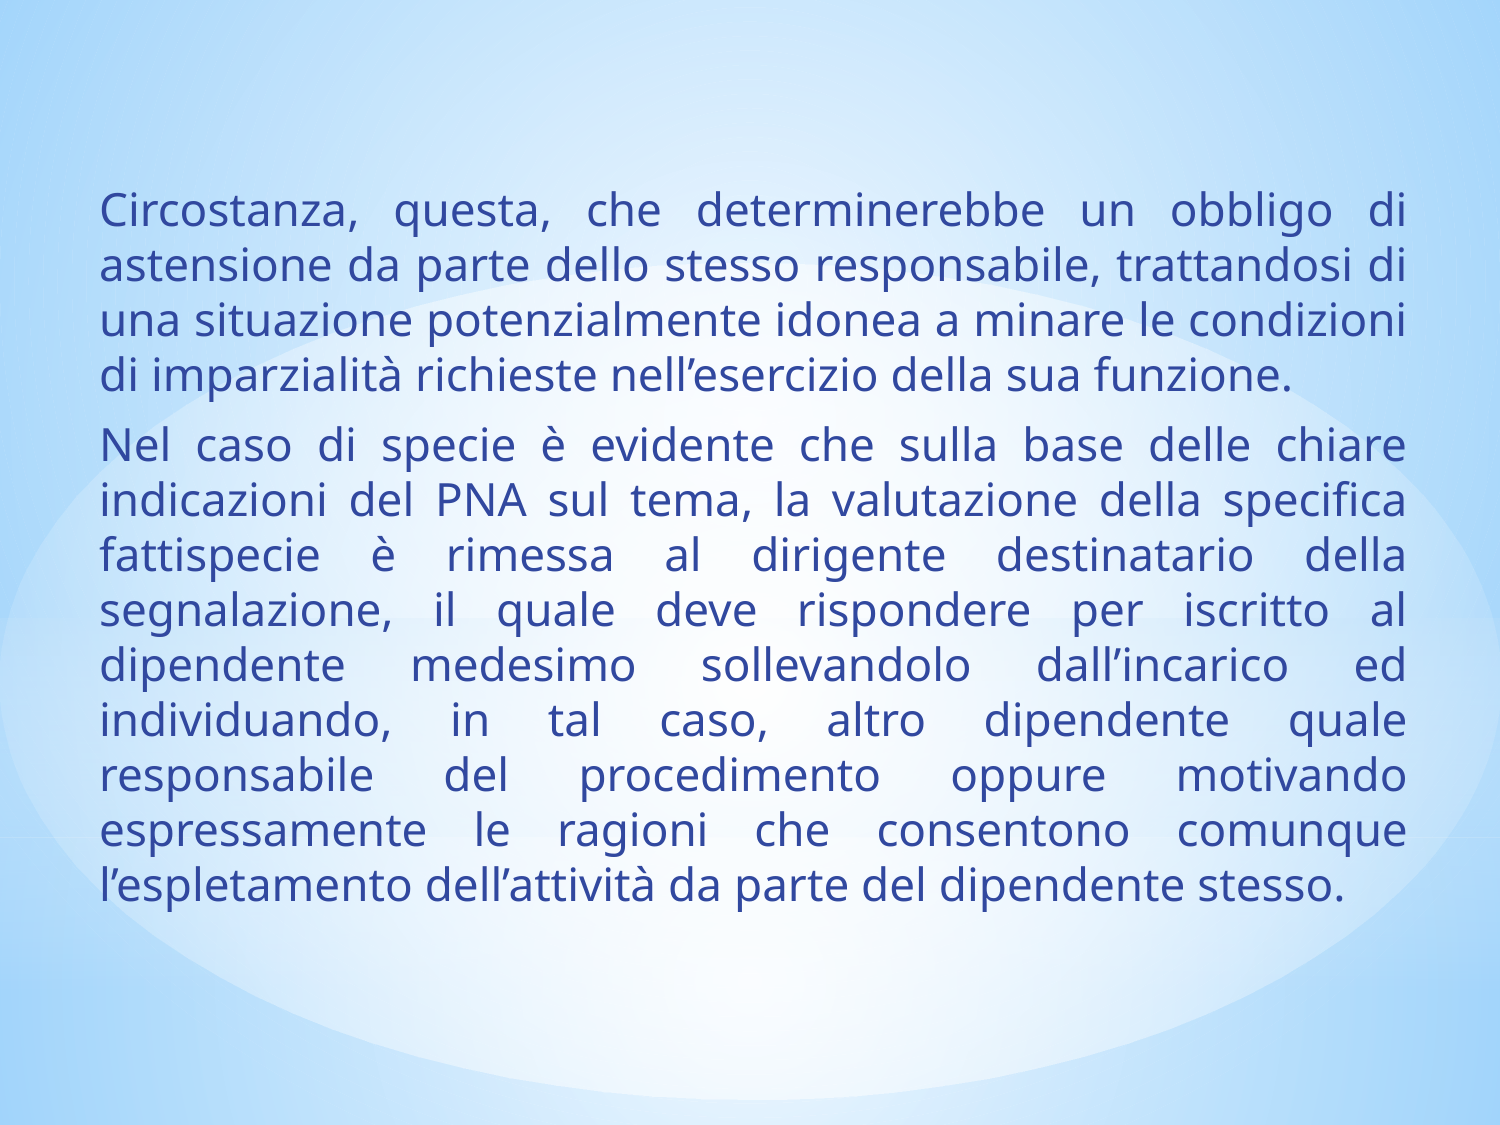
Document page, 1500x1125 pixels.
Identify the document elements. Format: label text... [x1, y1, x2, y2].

list Circostanza, questa, che determinerebbe un obbligo di astensione da parte dello stesso responsabile, trattandosi di una situazione potenzialmente idonea a minare le condizioni di imparzialità richieste nell’esercizio della sua funzione. Nel caso di specie è evidente che sulla base delle chiare indicazioni del PNA sul tema, la valutazione della specifica fattispecie è rimessa al dirigente destinatario della segnalazione, il quale deve rispondere per iscritto al dipendente medesimo sollevandolo dall’incarico ed individuando, in tal caso, altro dipendente quale responsabile del procedimento oppure motivando espressamente le ragioni che consentono comunque l’espletamento dell’attività da parte del dipendente stesso. [76, 172, 1424, 1047]
